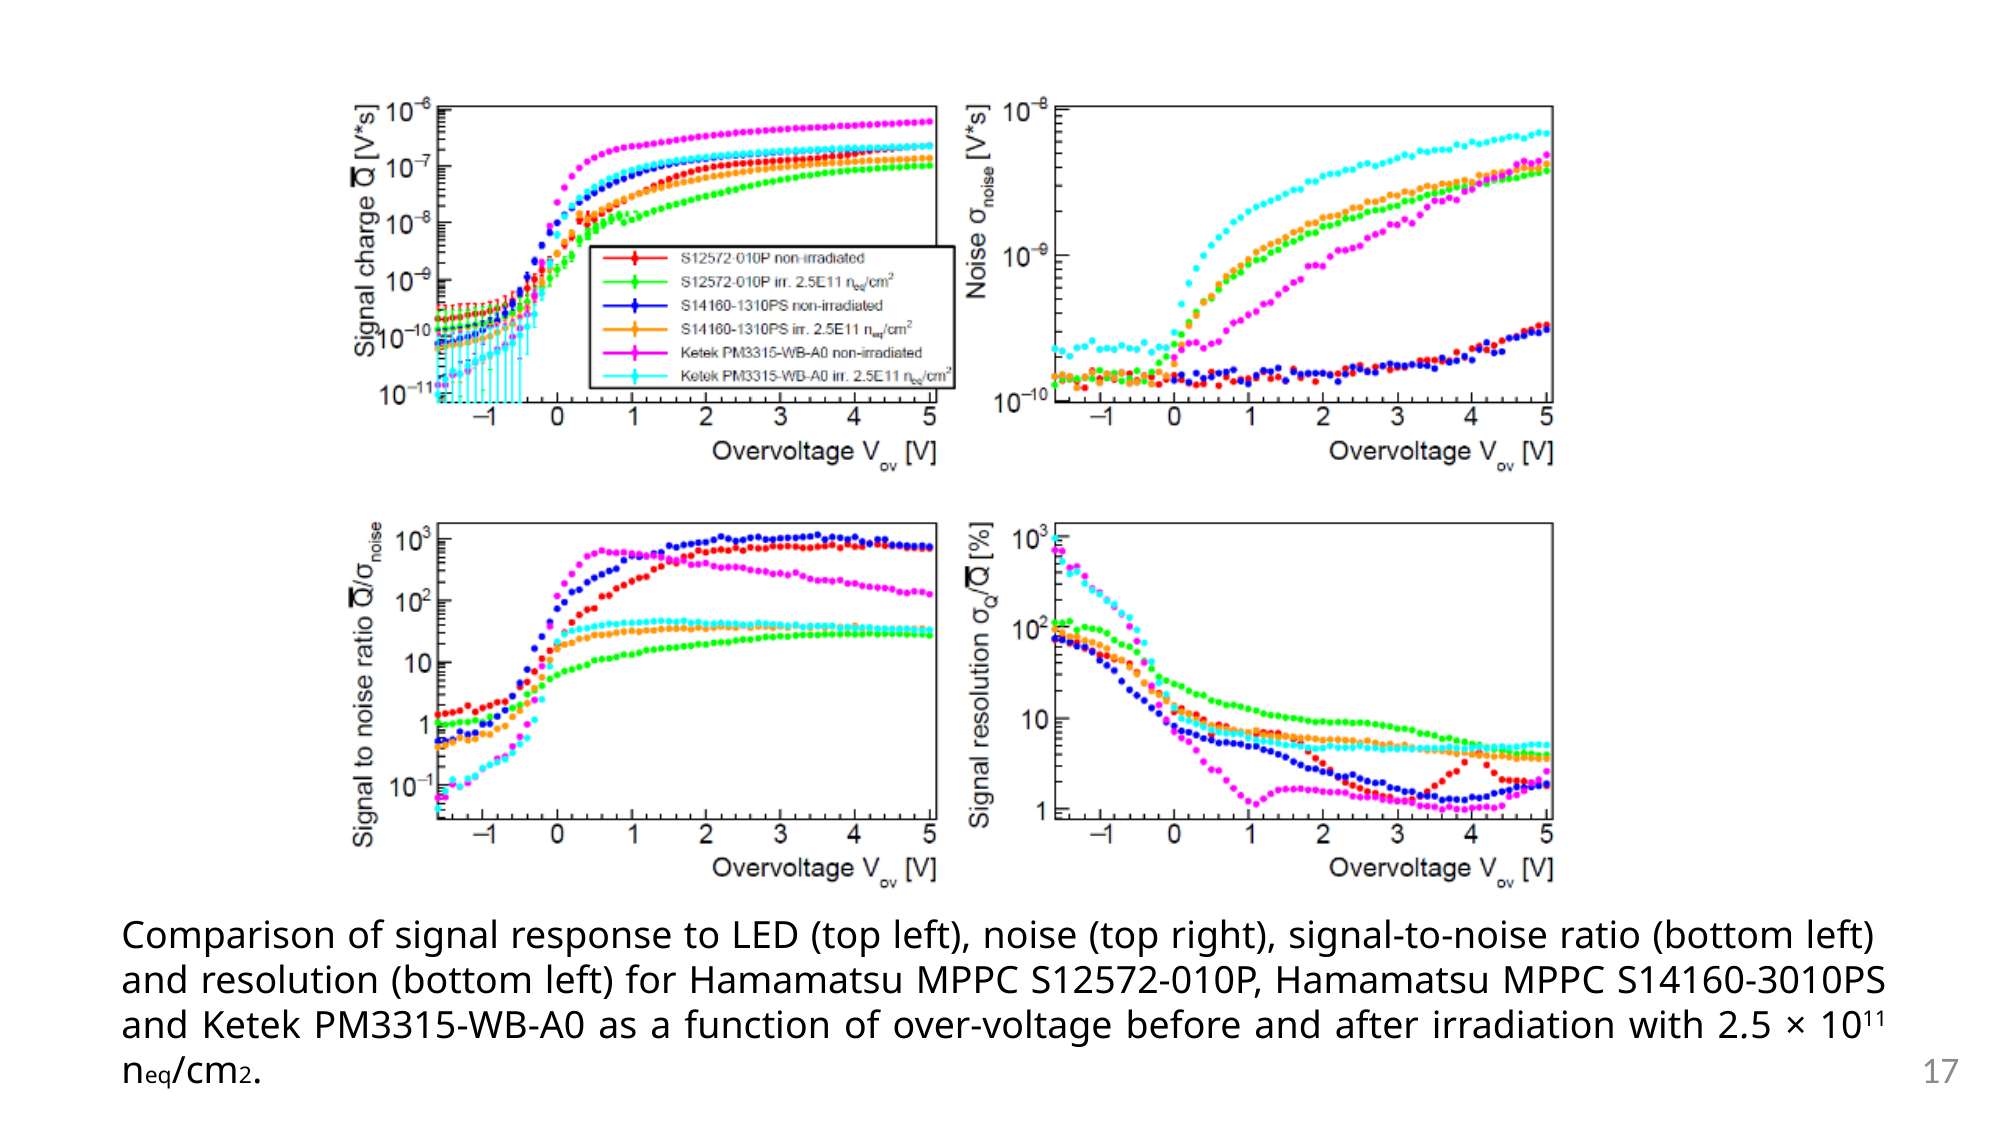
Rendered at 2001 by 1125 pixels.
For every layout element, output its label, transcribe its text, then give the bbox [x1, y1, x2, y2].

text_box Comparison of signal response to LED (top left), noise (top right), signal-to-noise ratio (bottom left) and resolution (bottom left) for Hamamatsu MPPC S12572-010P, Hamamatsu MPPC S14160-3010PS and Ketek PM3315-WB-A0 as a function of over-voltage before and after irradiation with 2.5 × 1011 neq/cm2. [106, 903, 1903, 1069]
picture [321, 76, 1587, 905]
text_box <номер> [1524, 1038, 1975, 1099]
